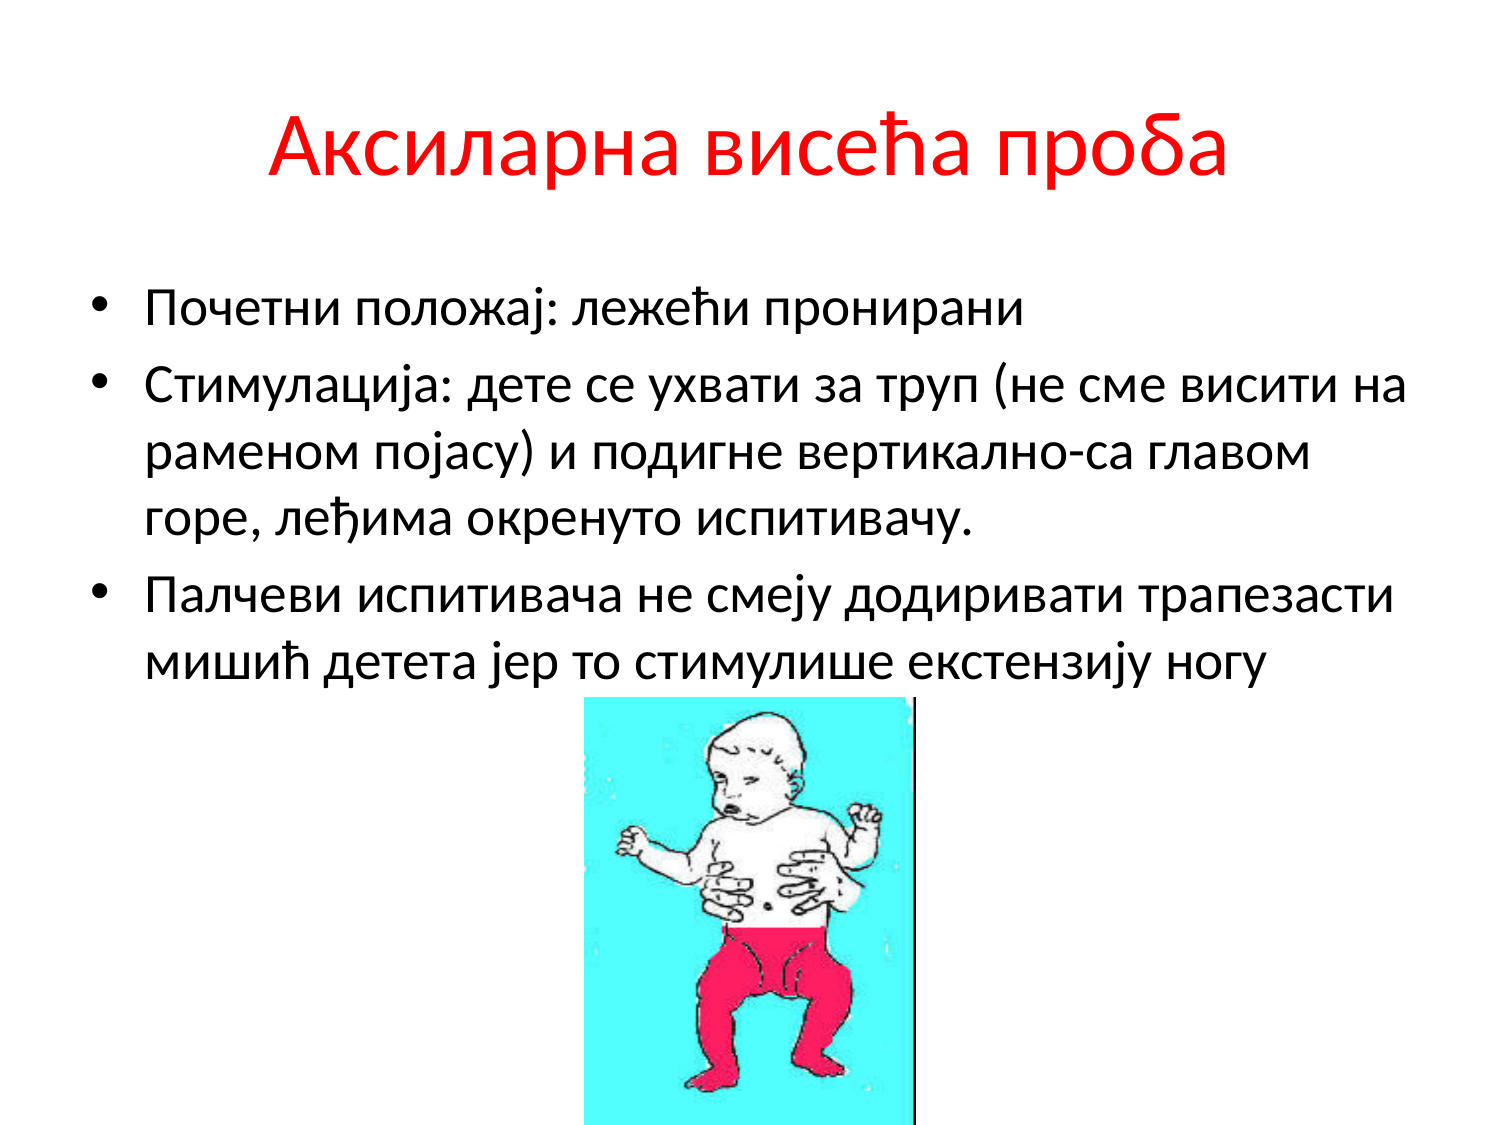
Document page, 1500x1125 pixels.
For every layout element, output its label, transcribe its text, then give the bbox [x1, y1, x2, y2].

title Аксиларна висећа проба [75, 45, 1425, 233]
list Почетни положај: лежећи пронирани Стимулација: дете се ухвати за труп (не сме висити на раменом појасу) и подигне вертикално-са главом горе, леђима окренуто испитивачу. Палчеви испитивача не смеју додиривати трапезасти мишић детета јер то стимулише екстензију ногу [75, 262, 1425, 764]
picture [584, 697, 916, 1125]
